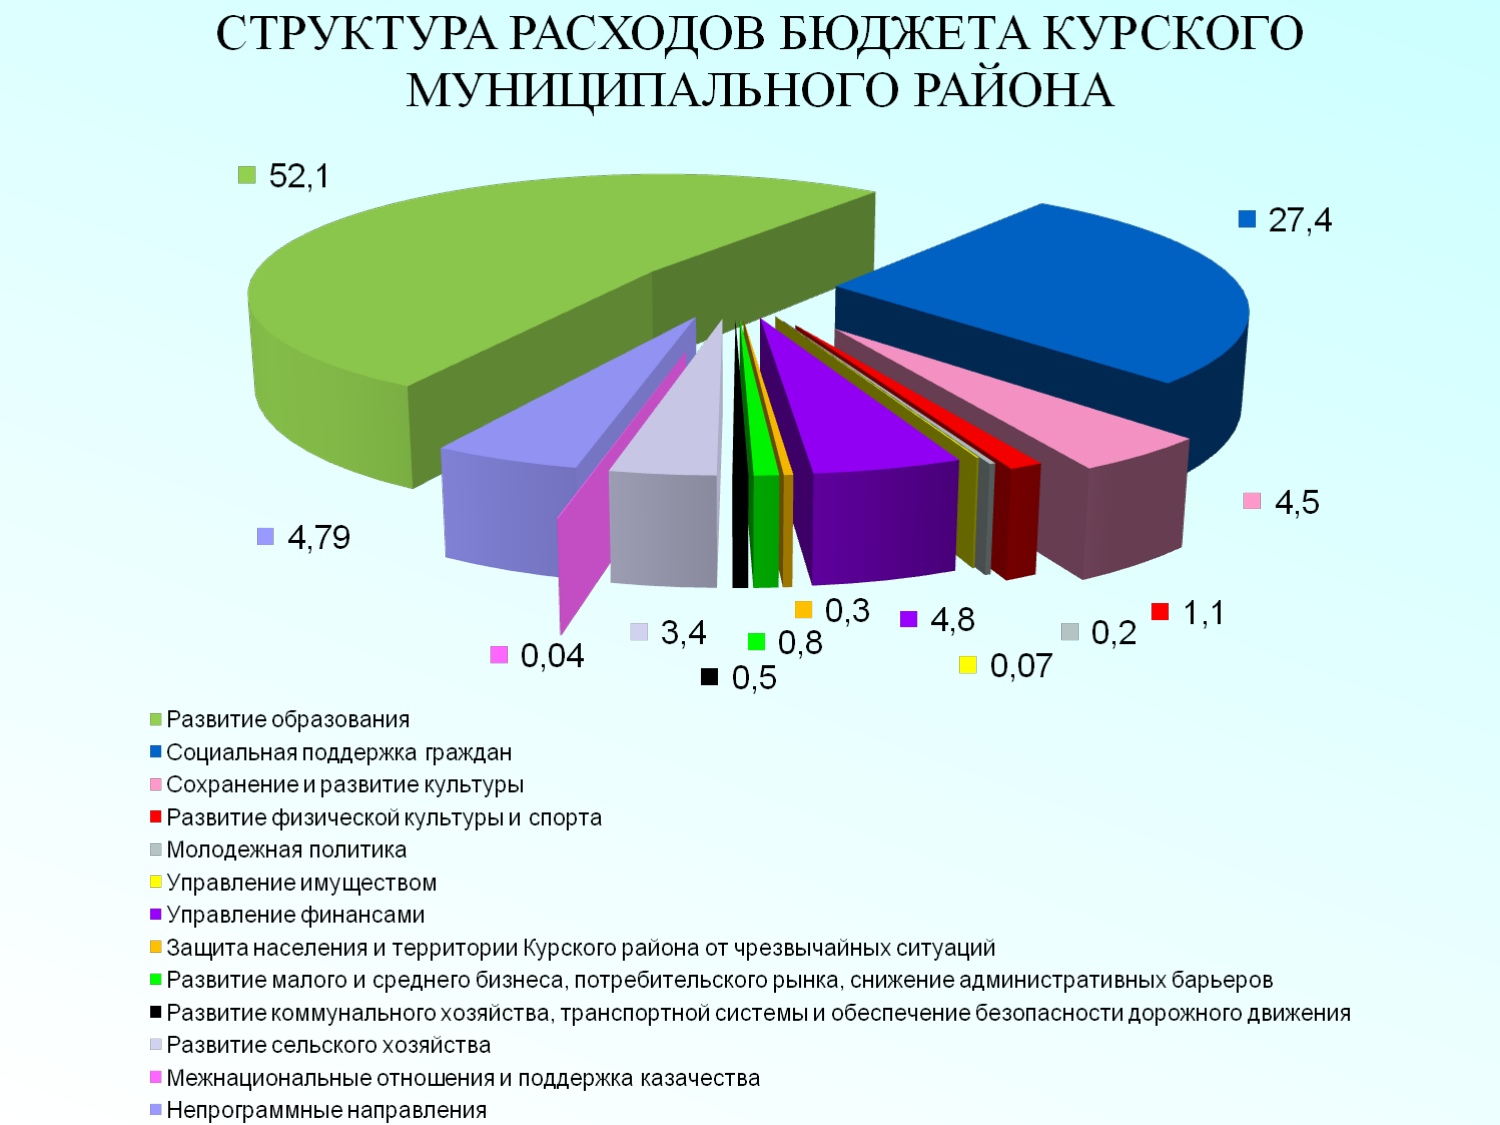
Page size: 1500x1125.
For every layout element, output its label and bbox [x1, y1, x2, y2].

text_box [0, 0, 1500, 1125]
